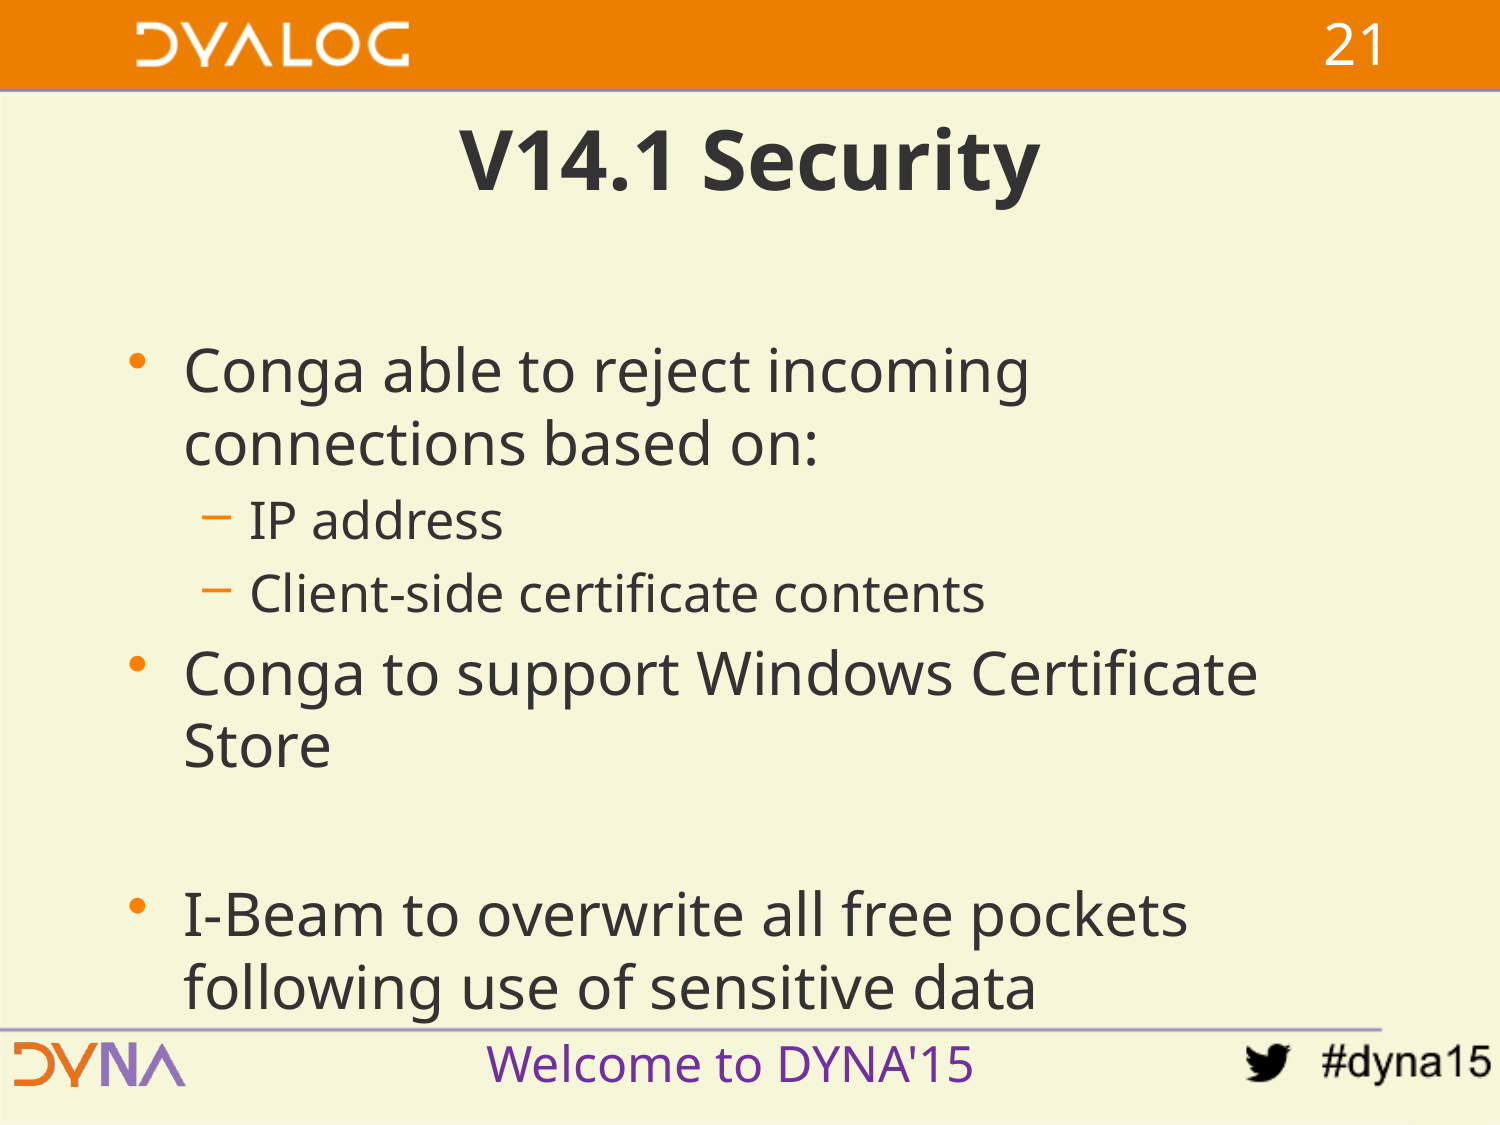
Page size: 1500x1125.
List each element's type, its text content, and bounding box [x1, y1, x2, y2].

picture [0, 0, 1500, 1125]
footer Welcome to DYNA'15 [249, 1025, 1213, 1100]
slide_number 20 [1299, 0, 1406, 75]
title V14.1 Security [112, 99, 1388, 288]
list Conga able to reject incoming connections based on: IP address Client-side certificate contents Conga to support Windows Certificate Store I-Beam to overwrite all free pockets following use of sensitive data [112, 324, 1388, 1000]
